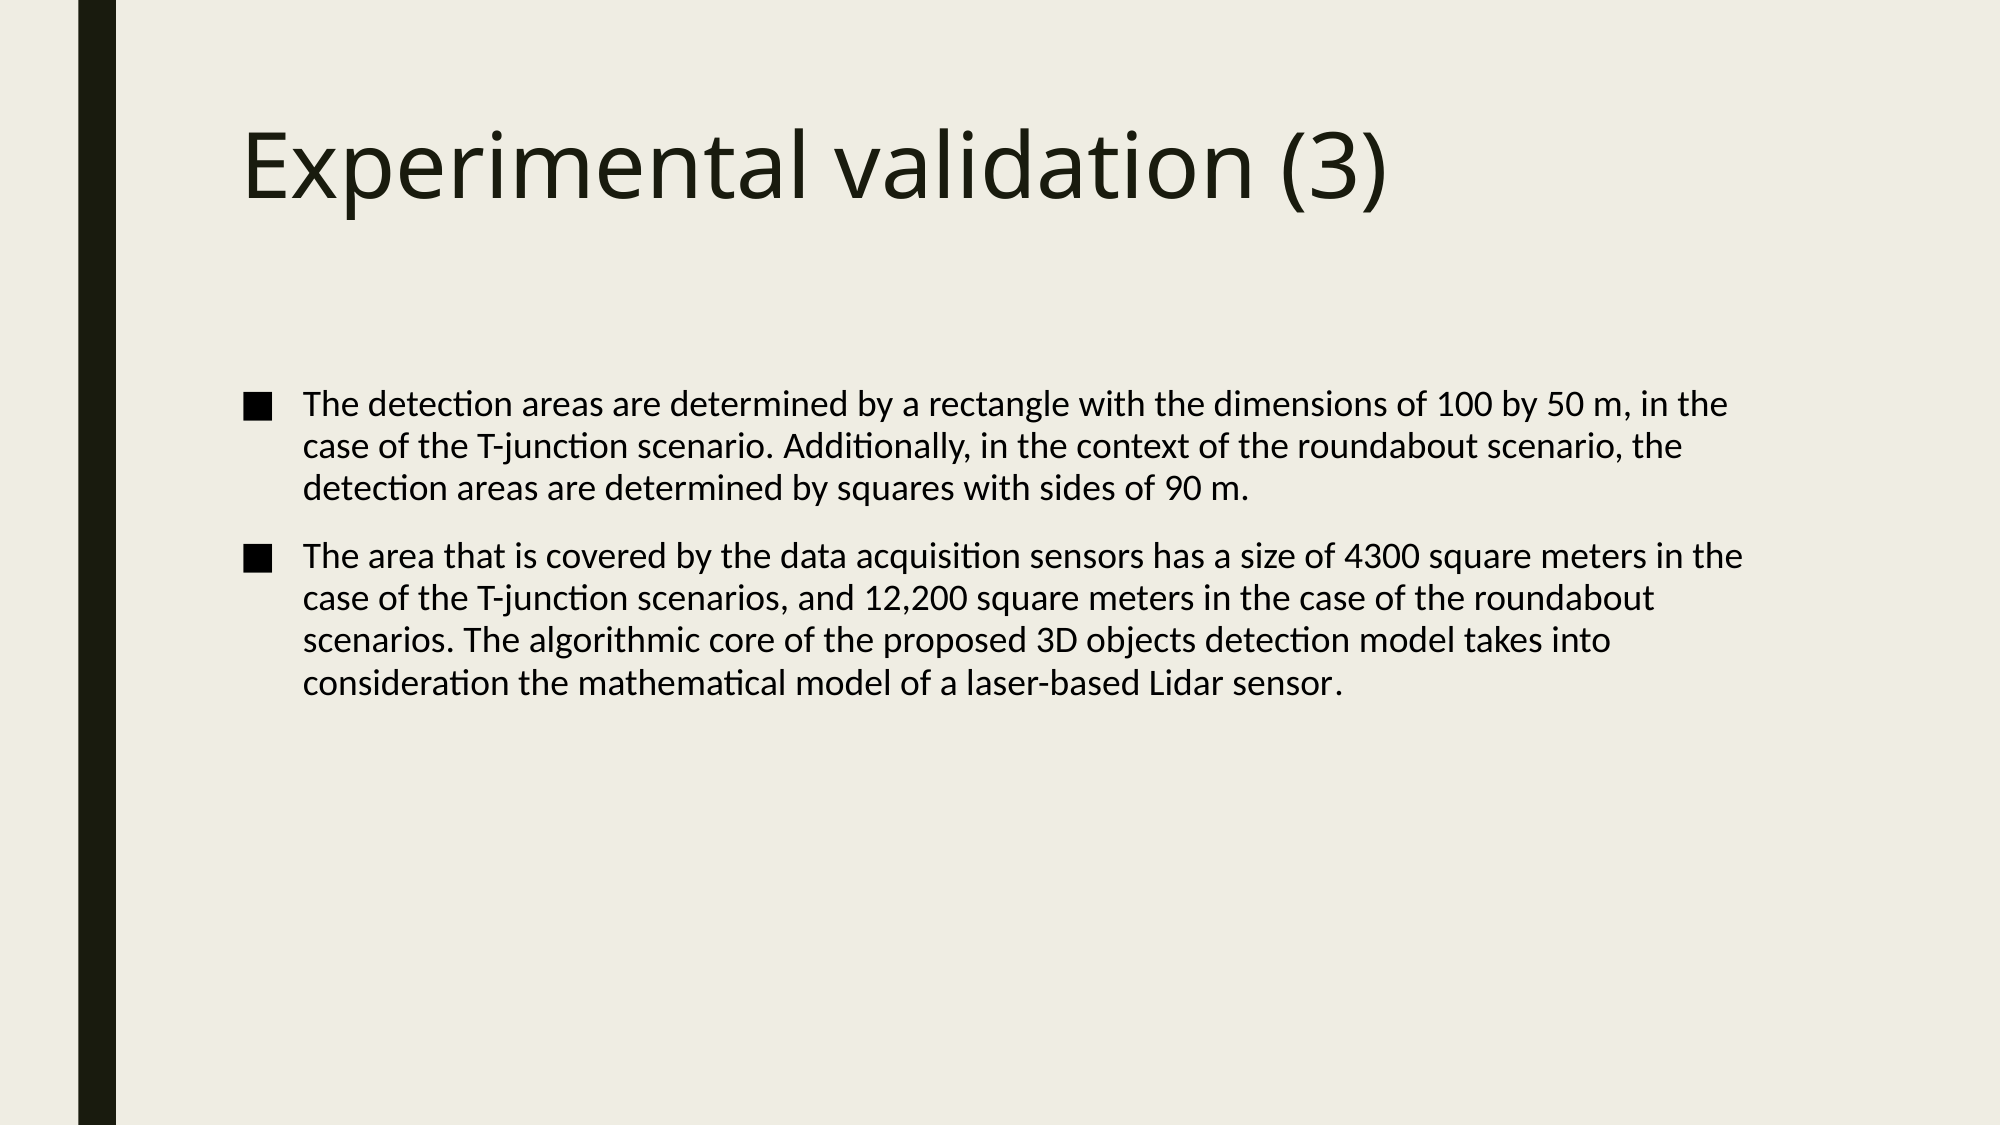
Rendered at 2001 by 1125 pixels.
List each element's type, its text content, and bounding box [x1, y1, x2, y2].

list The detection areas are determined by a rectangle with the dimensions of 100 by 50 m, in the case of the T-junction scenario. Additionally, in the context of the roundabout scenario, the detection areas are determined by squares with sides of 90 m. The area that is covered by the data acquisition sensors has a size of 4300 square meters in the case of the T-junction scenarios, and 12,200 square meters in the case of the roundabout scenarios. The algorithmic core of the proposed 3D objects detection model takes into consideration the mathematical model of a laser-based Lidar sensor. [225, 375, 1800, 963]
title Experimental validation (3) [225, 112, 1800, 357]
